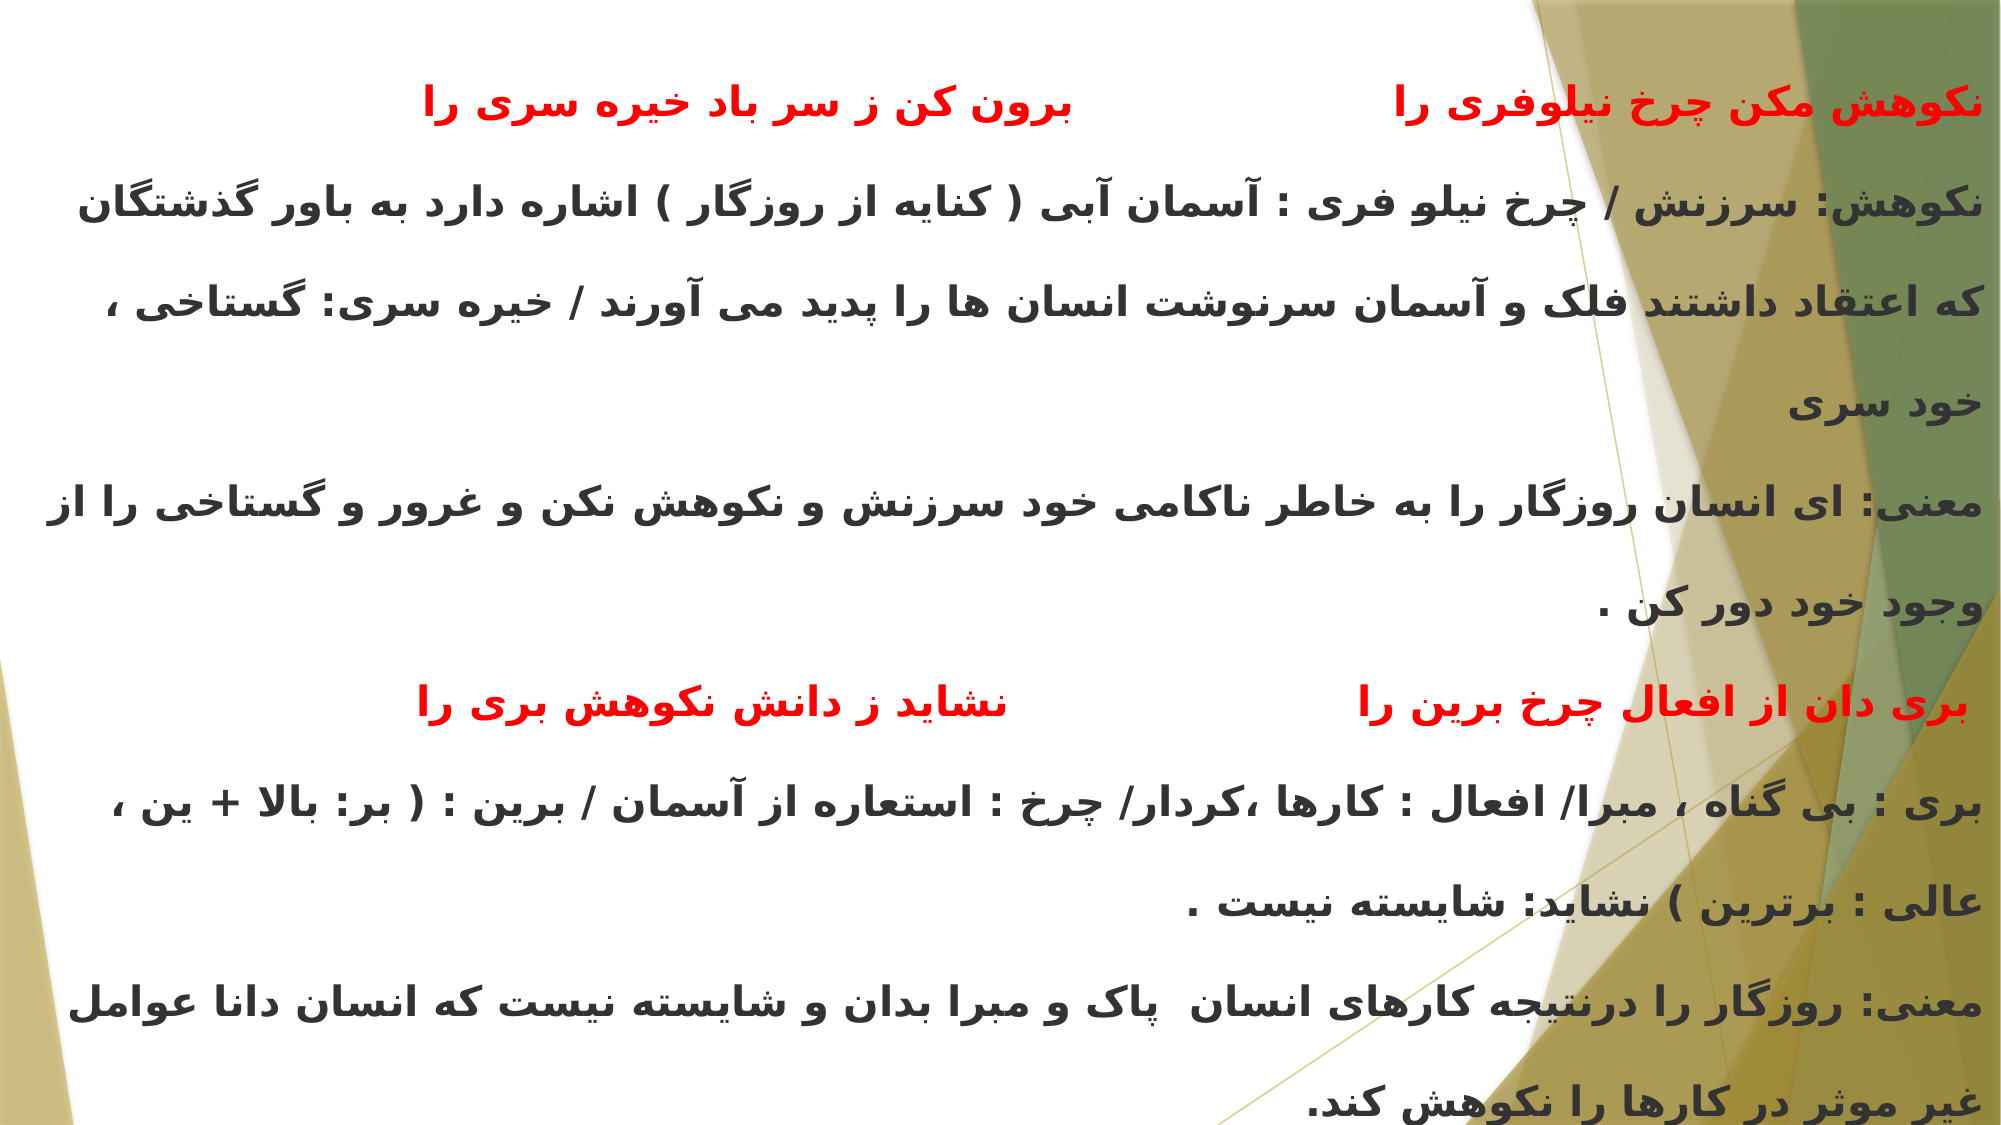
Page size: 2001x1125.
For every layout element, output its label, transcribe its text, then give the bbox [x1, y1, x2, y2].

title نکوهش مکن چرخ نیلوفری را برون کن ز سر باد خیره سری را نکوهش: سرزنش / چرخ نیلو فری : آسمان آبی ( کنايه از روزگار ) اشاره دارد به باور گذشتگان که اعتقاد داشتند فلک و آسمان سرنوشت انسان ها را پدید می آورند / خیره سری: گستاخی ، خود سری معنی: ای انسان روزگار را به خاطر ناکامی خود سرزنش و نکوهش نکن و غرور و گستاخی را از وجود خود دور کن . بری دان از افعال چرخ برین را نشاید ز دانش نکوهش بری را بری : بی گناه ، مبرا/ افعال : کارها ،کردار/ چرخ : استعاره از آسمان / برین : ( بر: بالا + ین ، عالی : برترین ) نشاید: شایسته نیست . معنی: روزگار را درنتیجه کارهای انسان پاک و مبرا بدان و شایسته نیست که انسان دانا عوامل غیر موثر در کارها را نکوهش کند. [0, 16, 2000, 1125]
